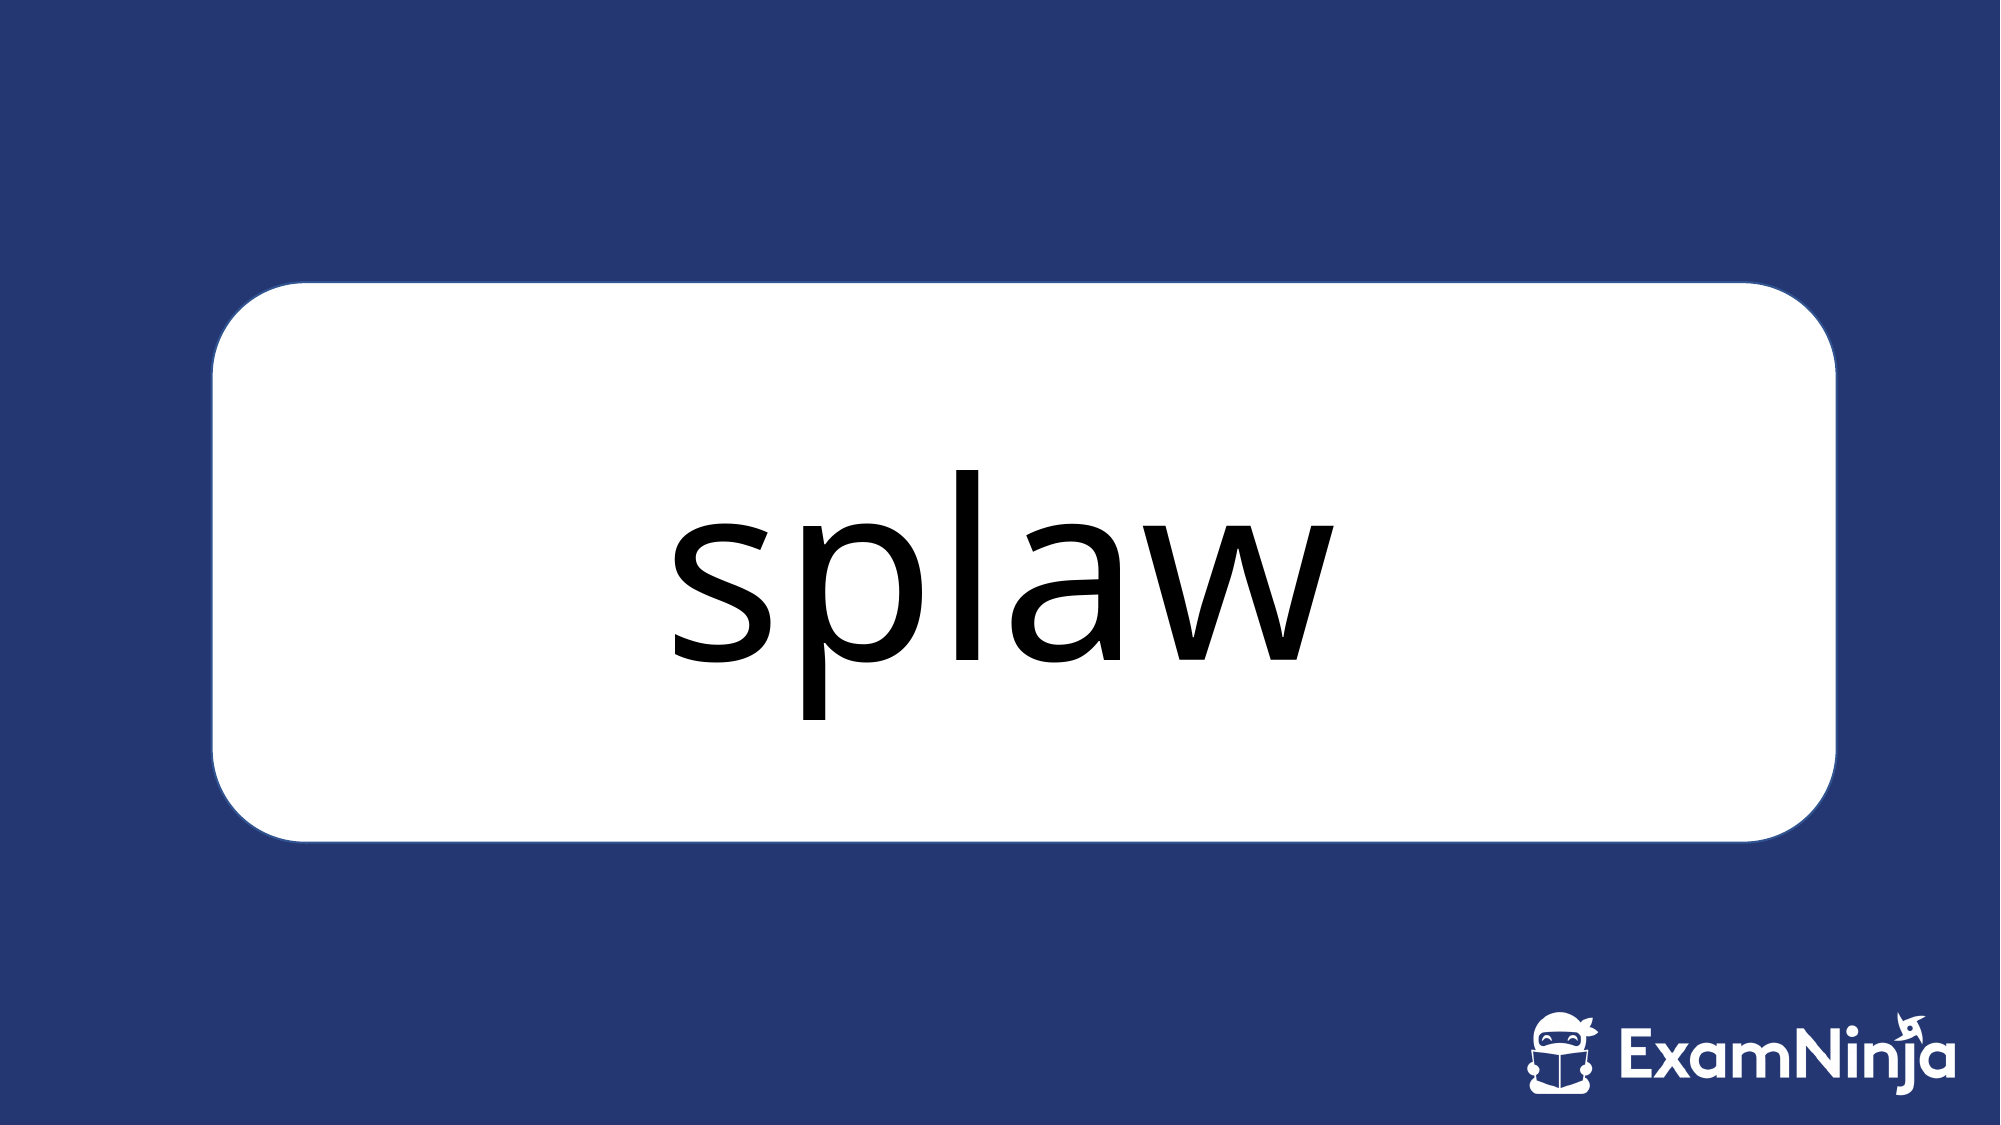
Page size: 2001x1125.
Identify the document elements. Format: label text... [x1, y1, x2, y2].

text_box [210, 719, 1838, 844]
picture [1501, 1003, 1979, 1102]
text_box splaw [143, 403, 1857, 719]
text_box [210, 281, 1838, 403]
